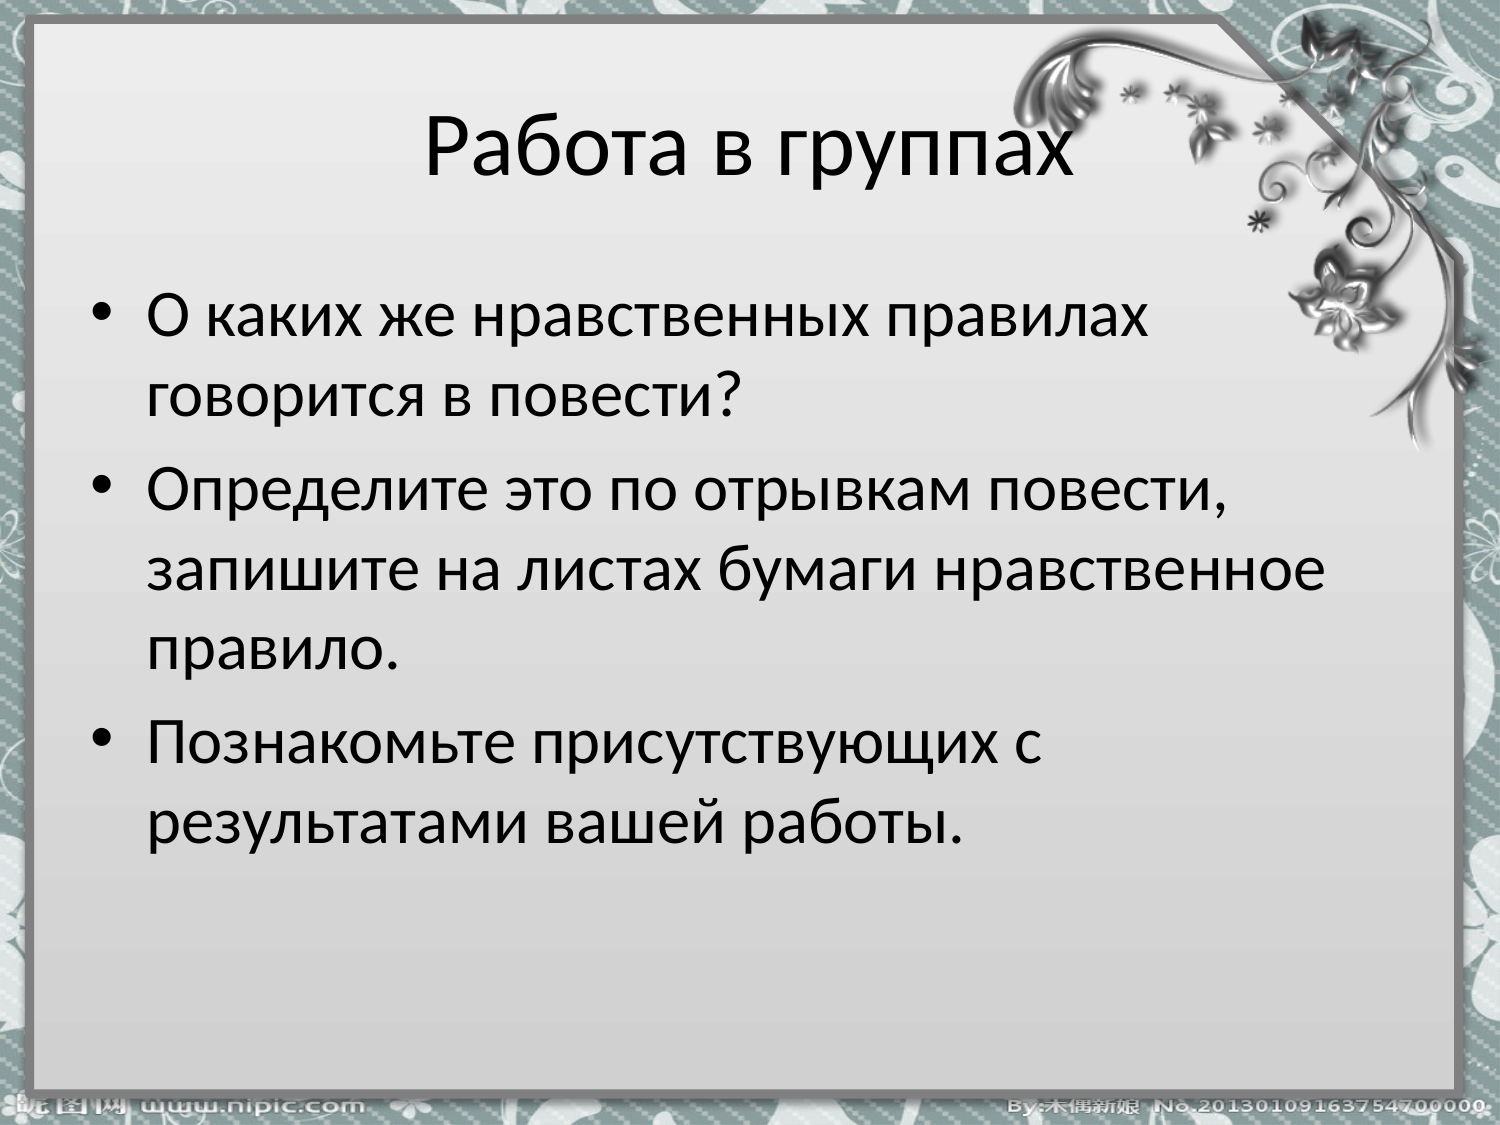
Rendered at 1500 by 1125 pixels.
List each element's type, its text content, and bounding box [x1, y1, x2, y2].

picture [0, 0, 1500, 1125]
list О каких же нравственных правилах говорится в повести? Определите это по отрывкам повести, запишите на листах бумаги нравственное правило. Познакомьте присутствующих с результатами вашей работы. [75, 262, 1425, 1005]
title Работа в группах [75, 45, 1425, 233]
